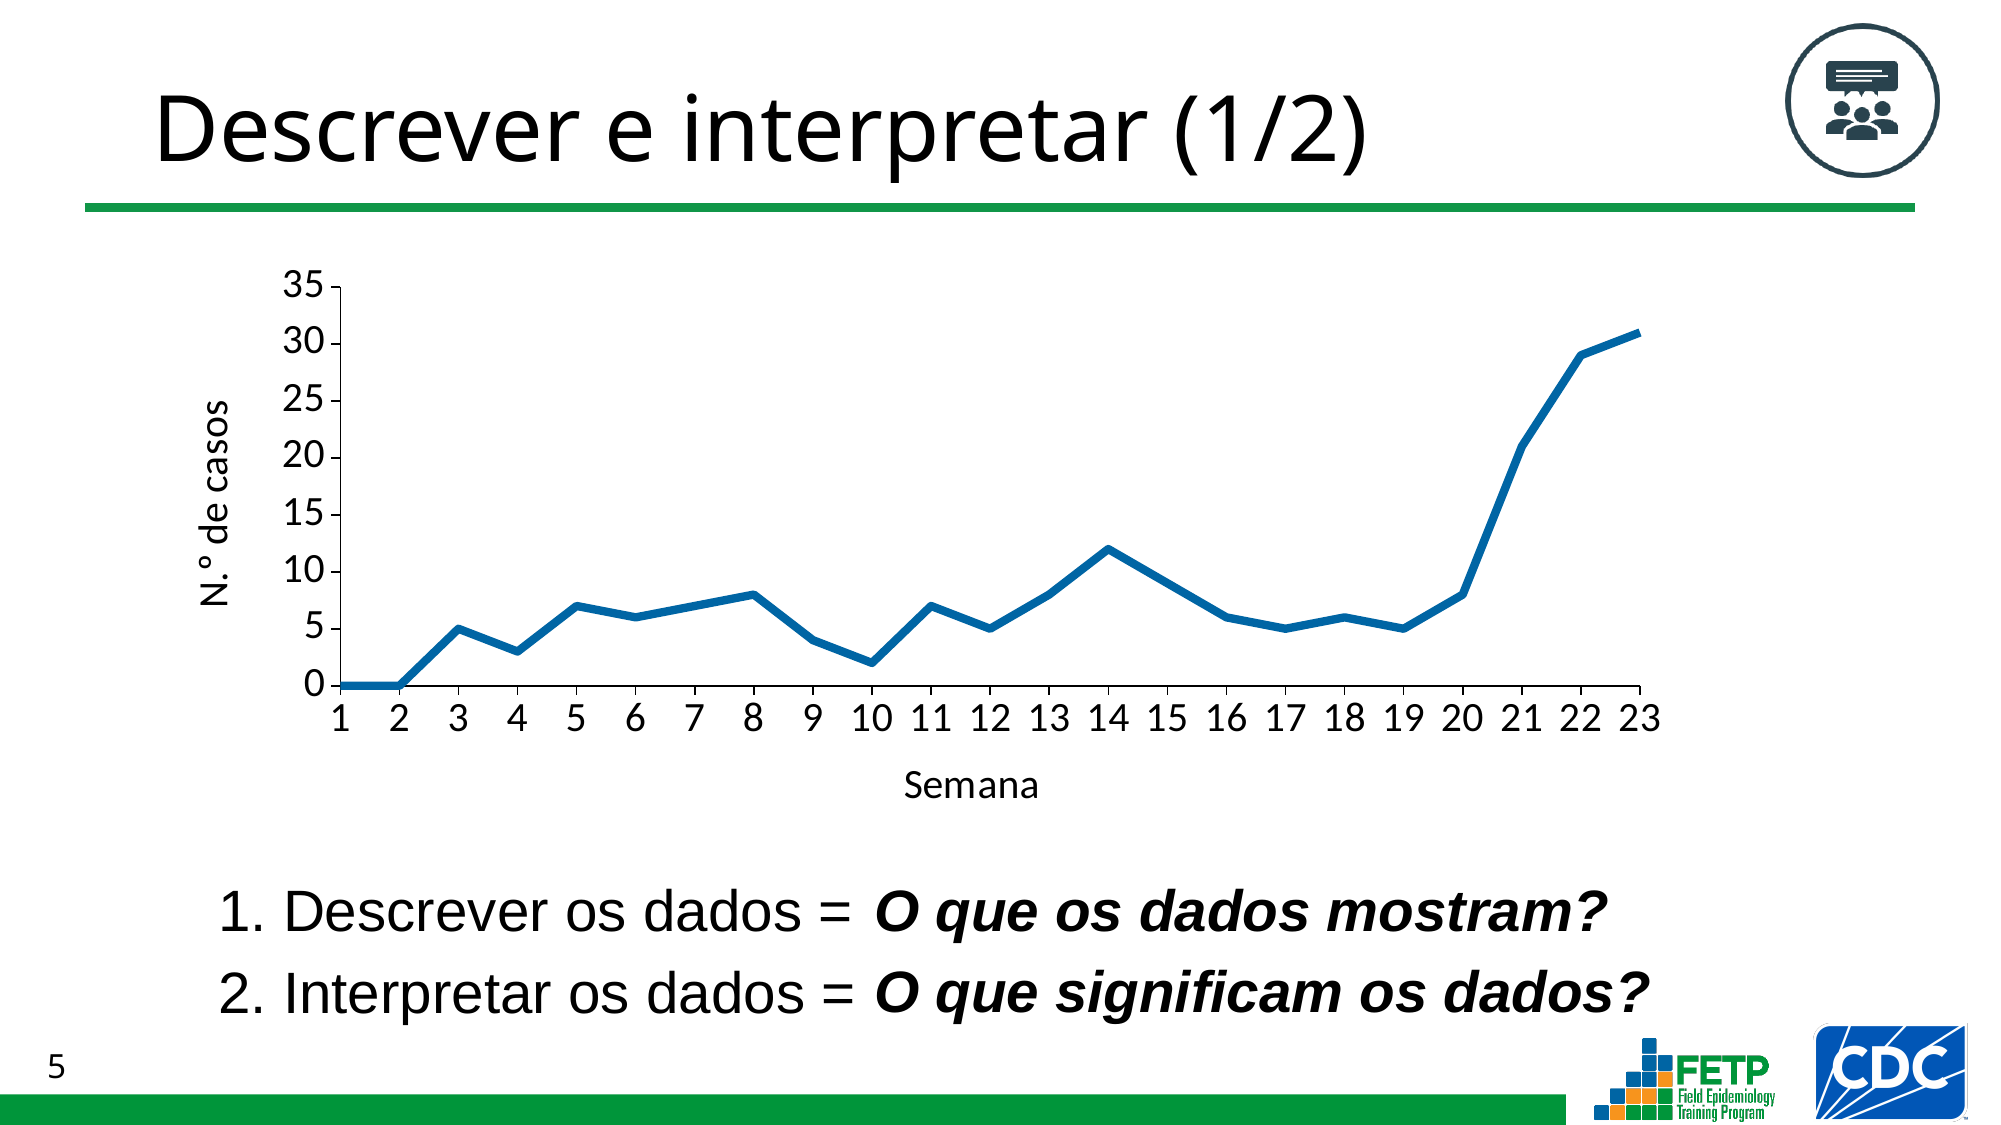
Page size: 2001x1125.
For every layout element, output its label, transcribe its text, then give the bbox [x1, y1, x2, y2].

picture [1594, 1038, 1775, 1122]
chart [157, 253, 1693, 847]
picture [1813, 1023, 1968, 1122]
text_box O que os dados mostram? O que significam os dados? [859, 865, 1820, 1033]
title Descrever e interpretar (1/2) [137, 75, 1738, 207]
picture [1785, 23, 1940, 178]
text_box 1. Descrever os dados = 2. Interpretar os dados = [203, 865, 859, 1033]
